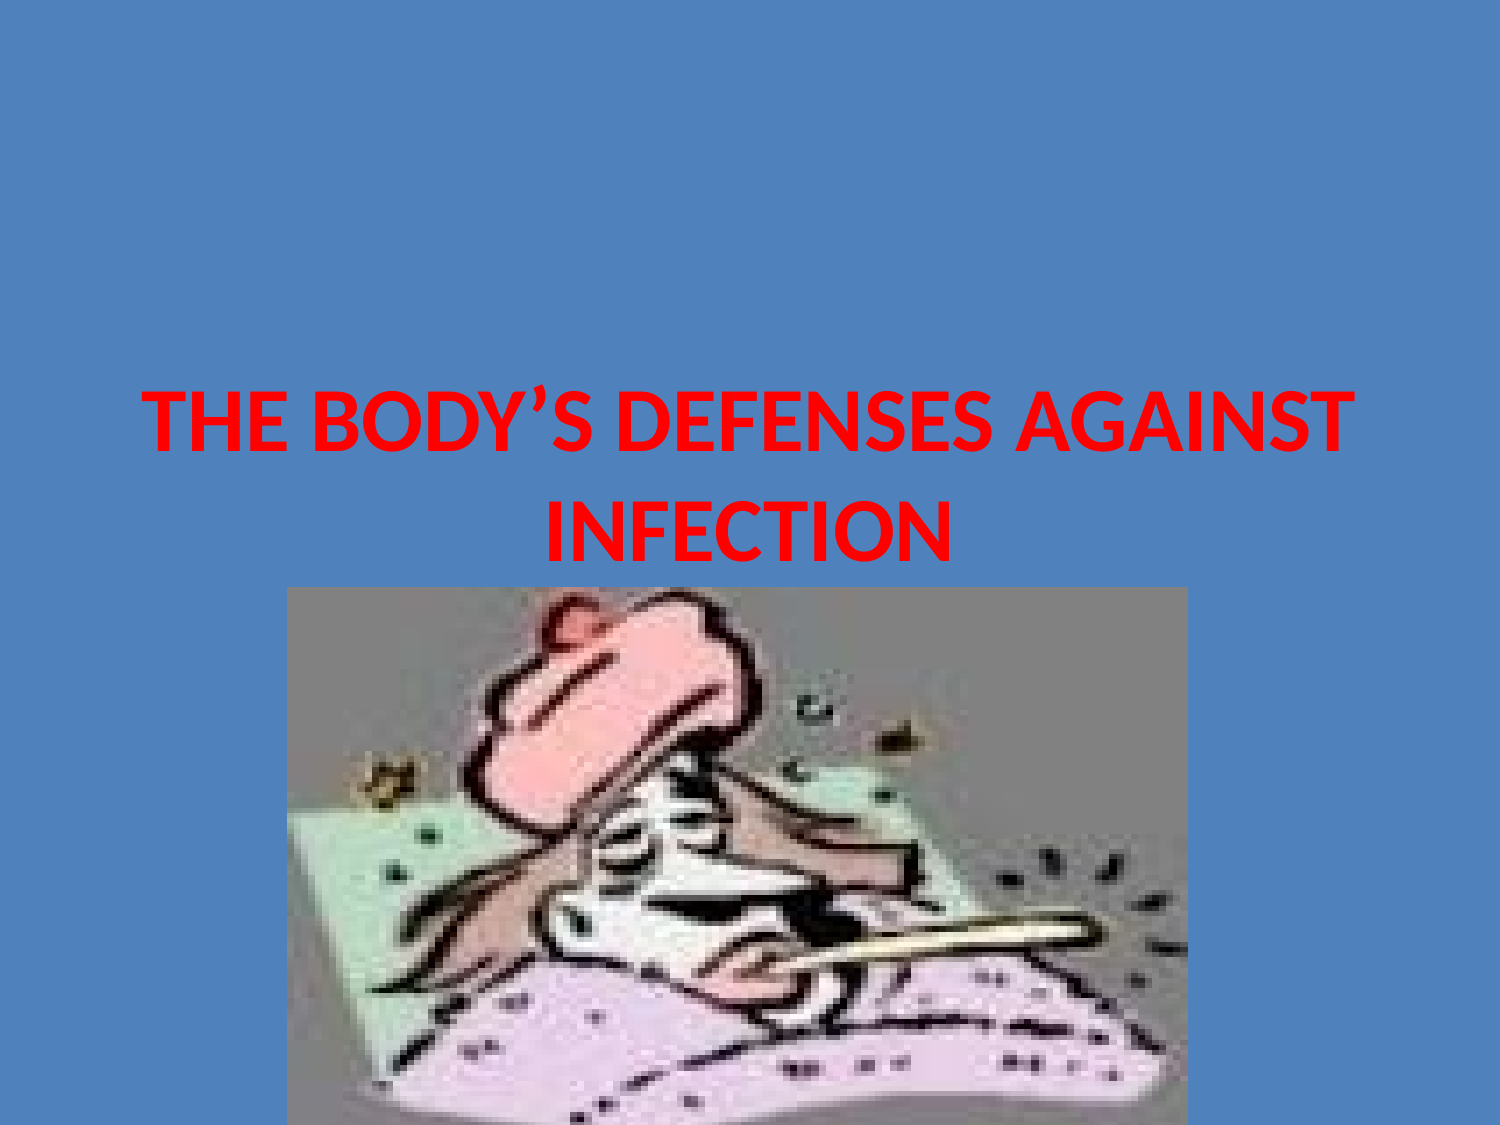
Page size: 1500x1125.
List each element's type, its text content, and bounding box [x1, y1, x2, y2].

picture [287, 587, 1188, 1125]
title THE BODY’S DEFENSES AGAINST INFECTION [112, 349, 1388, 591]
